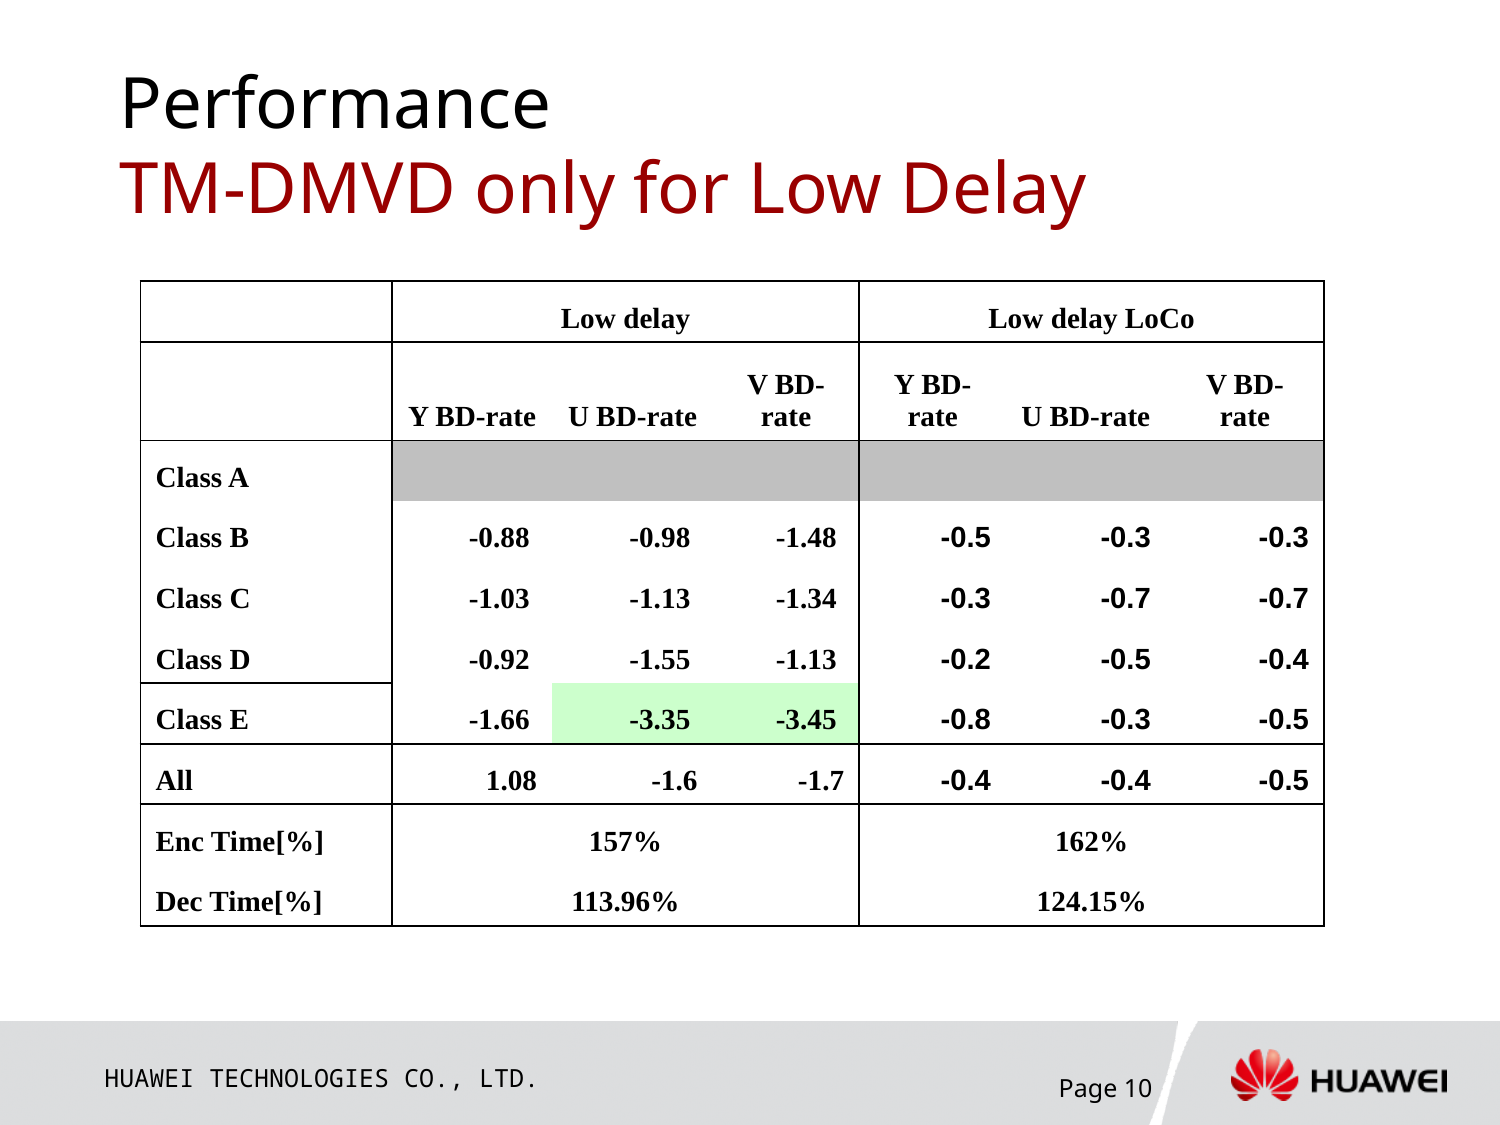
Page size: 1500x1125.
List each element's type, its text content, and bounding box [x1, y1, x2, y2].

table_cell -0.5 [1166, 745, 1323, 803]
table_cell [1166, 441, 1323, 501]
table_cell -3.45 [713, 683, 858, 743]
table_header Low delay LoCo [860, 282, 1323, 341]
table_cell 162% [860, 805, 1323, 865]
table_cell -0.4 [1166, 622, 1323, 683]
table_cell -0.7 [1006, 562, 1166, 622]
table_cell Y BD-rate [860, 343, 1006, 440]
table_header Low delay [393, 282, 858, 341]
table_cell -1.48 [713, 501, 858, 562]
table_cell Dec Time[%] [141, 865, 391, 925]
table_cell -1.6 [552, 745, 713, 803]
table_cell U BD-rate [552, 343, 713, 440]
table_cell -0.92 [393, 622, 552, 683]
table_cell [141, 343, 391, 440]
table_cell -1.13 [552, 562, 713, 622]
table_cell -0.4 [860, 745, 1006, 803]
table_cell -0.8 [860, 683, 1006, 743]
table_cell -1.34 [713, 562, 858, 622]
table_cell Class C [141, 562, 391, 622]
table_cell -0.5 [860, 501, 1006, 562]
table_cell U BD-rate [1006, 343, 1166, 440]
table_cell Class A [141, 441, 391, 501]
table_cell All [141, 745, 391, 803]
table_cell -0.5 [1166, 683, 1323, 743]
table_cell -0.3 [860, 562, 1006, 622]
table_cell -1.7 [713, 745, 858, 803]
table_cell -3.35 [552, 683, 713, 743]
table_cell -0.3 [1166, 501, 1323, 562]
table_cell -1.55 [552, 622, 713, 683]
table_cell Class D [141, 622, 391, 682]
table_cell -0.4 [1006, 745, 1166, 803]
table_cell 113.96% [393, 865, 858, 925]
table_cell -0.88 [393, 501, 552, 562]
table_cell -0.2 [860, 622, 1006, 683]
picture [0, 1021, 1500, 1125]
table_cell Class B [141, 501, 391, 562]
table_cell Y BD-rate [393, 343, 552, 440]
table_cell [860, 441, 1006, 501]
table_cell [393, 441, 552, 501]
table_cell -1.66 [393, 683, 552, 743]
table_cell V BD-rate [713, 343, 858, 440]
table_cell -0.98 [552, 501, 713, 562]
table_cell Class E [141, 684, 391, 743]
table_cell V BD-rate [1166, 343, 1323, 440]
table_cell -0.3 [1006, 683, 1166, 743]
table_cell Enc Time[%] [141, 805, 391, 865]
table_cell [713, 441, 858, 501]
table_cell -0.3 [1006, 501, 1166, 562]
table_cell 157% [393, 805, 858, 865]
table_cell -0.5 [1006, 622, 1166, 683]
table_header [141, 282, 391, 341]
table_cell [552, 441, 713, 501]
table_cell 1.08 [393, 745, 552, 803]
table_cell -0.7 [1166, 562, 1323, 622]
table_cell 124.15% [860, 865, 1323, 925]
table_cell [1006, 441, 1166, 501]
table_cell -1.13 [713, 622, 858, 683]
table_cell -1.03 [393, 562, 552, 622]
title Performance TM-DMVD only for Low Delay [106, 70, 1378, 214]
